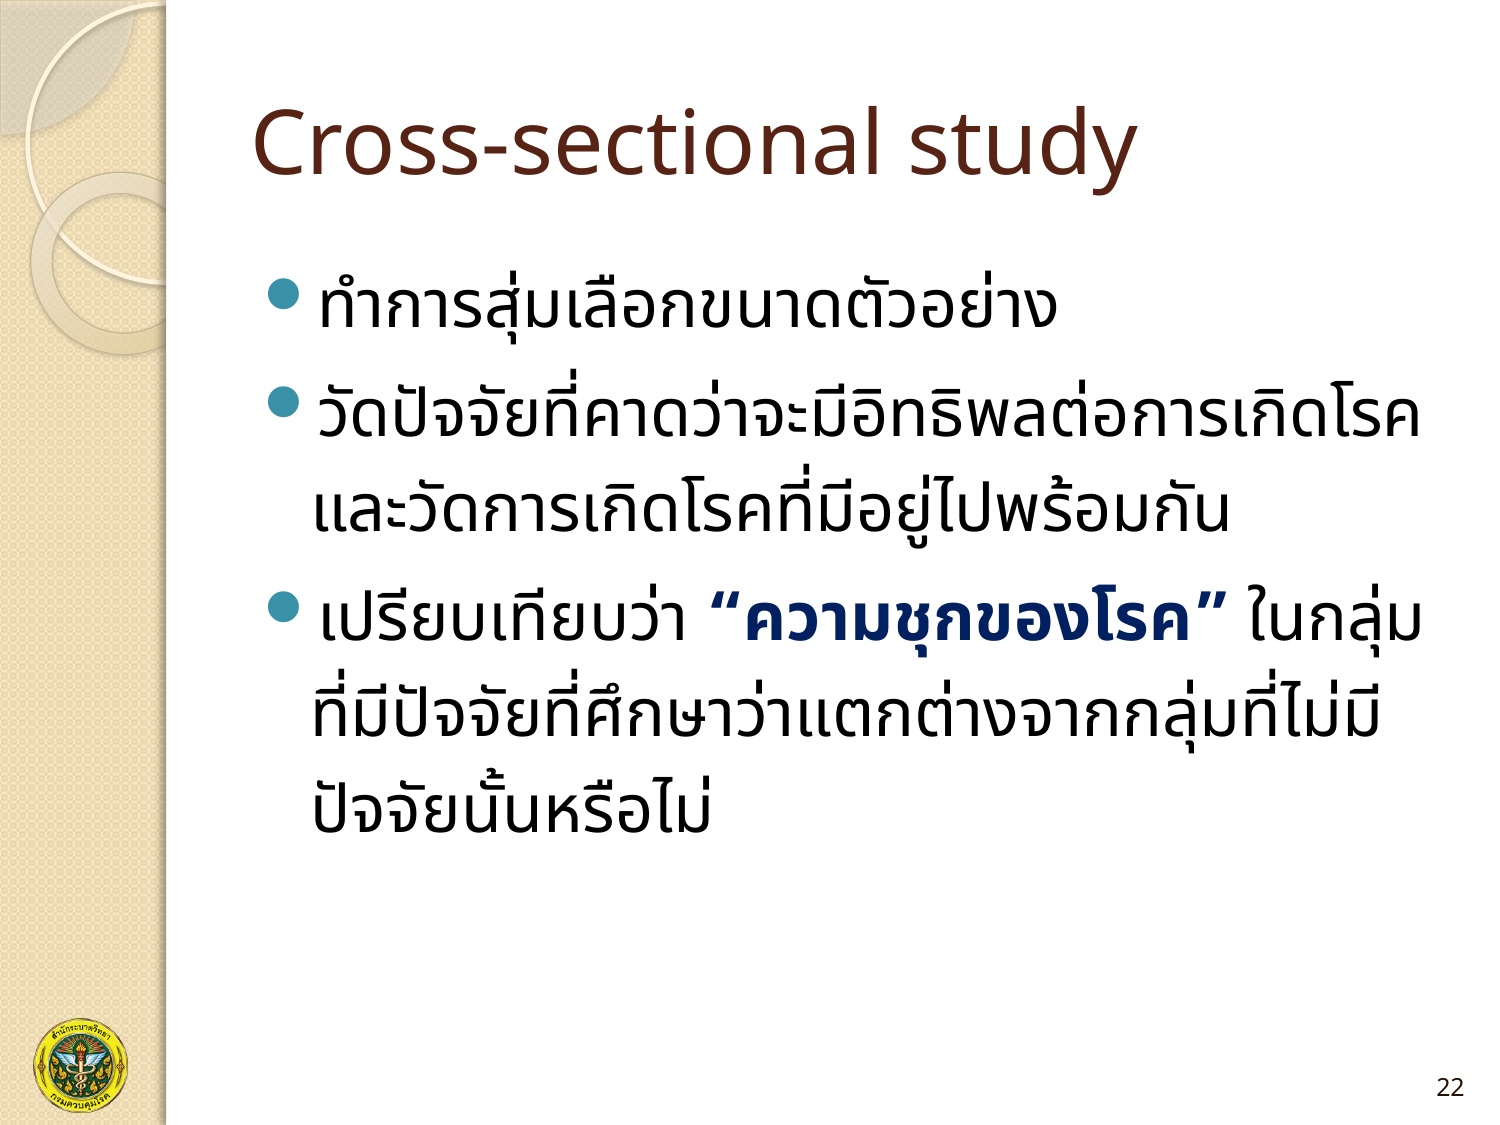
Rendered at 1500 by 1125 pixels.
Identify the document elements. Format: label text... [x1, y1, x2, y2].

picture [33, 1018, 128, 1113]
list ทำการสุ่มเลือกขนาดตัวอย่าง วัดปัจจัยที่คาดว่าจะมีอิทธิพลต่อการเกิดโรคและวัดการเกิดโรคที่มีอยู่ไปพร้อมกัน เปรียบเทียบว่า “ความชุกของโรค” ในกลุ่มที่มีปัจจัยที่ศึกษาว่าแตกต่างจากกลุ่มที่ไม่มีปัจจัยนั้นหรือไม่ [235, 237, 1466, 1025]
slide_number 22 [1413, 1034, 1488, 1113]
title Cross-sectional study [235, 45, 1466, 233]
